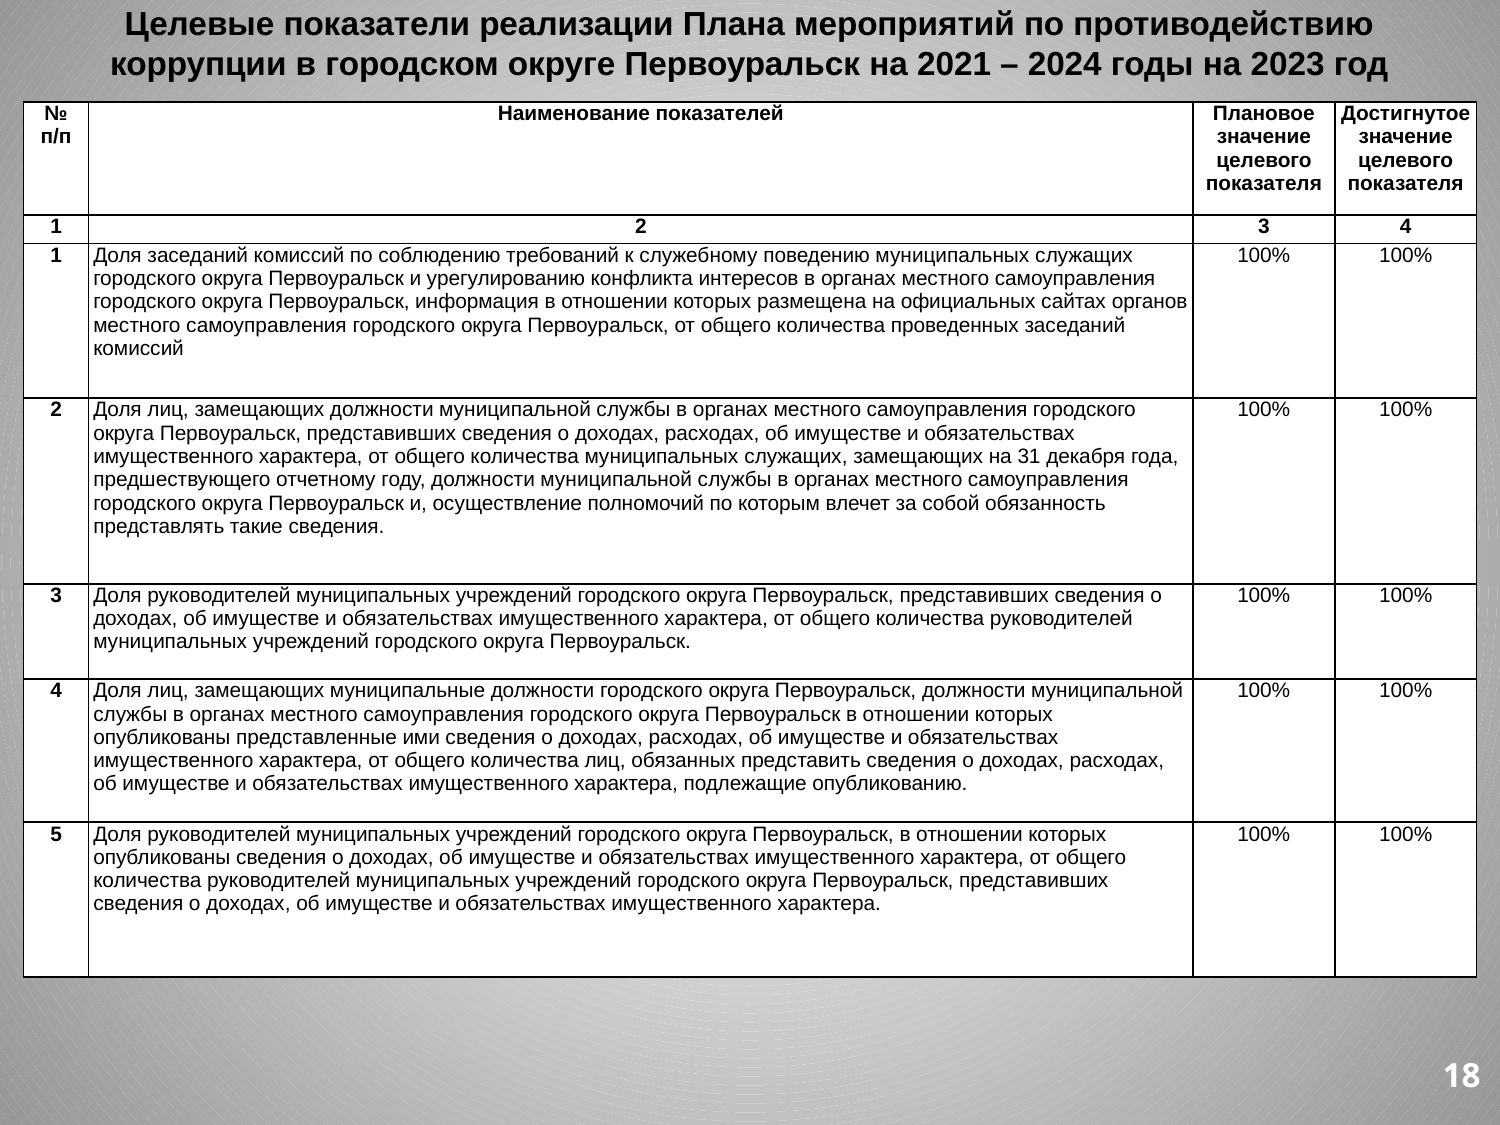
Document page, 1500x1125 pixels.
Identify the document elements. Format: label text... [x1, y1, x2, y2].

table_cell 5 [24, 823, 88, 976]
table_cell Доля руководителей муниципальных учреждений городского округа Первоуральск, представивших сведения о доходах, об имуществе и обязательствах имущественного характера, от общего количества руководителей муниципальных учреждений городского округа Первоуральск. [89, 585, 1192, 678]
table_header Достигнутое значение целевого показателя [1336, 103, 1476, 214]
table_cell 1 [24, 244, 88, 397]
table_cell 100% [1194, 680, 1334, 821]
table_cell 3 [24, 585, 88, 678]
table_cell 100% [1194, 399, 1334, 583]
table_header Наименование показателей [89, 103, 1192, 214]
table_cell 100% [1336, 585, 1476, 678]
text_box Целевые показатели реализации Плана мероприятий по противодействию коррупции в городском округе Первоуральск на 2021 – 2024 годы на 2023 год [88, 0, 1412, 90]
table_header Плановое значение целевого показателя [1194, 103, 1334, 214]
table_cell Доля лиц, замещающих должности муниципальной службы в органах местного самоуправления городского округа Первоуральск, представивших сведения о доходах, расходах, об имуществе и обязательствах имущественного характера, от общего количества муниципальных служащих, замещающих на 31 декабря года, предшествующего отчетному году, должности муниципальной службы в органах местного самоуправления городского округа Первоуральск и, осуществление полномочий по которым влечет за собой обязанность представлять такие сведения. [89, 399, 1192, 583]
table_cell Доля руководителей муниципальных учреждений городского округа Первоуральск, в отношении которых опубликованы сведения о доходах, об имуществе и обязательствах имущественного характера, от общего количества руководителей муниципальных учреждений городского округа Первоуральск, представивших сведения о доходах, об имуществе и обязательствах имущественного характера. [89, 823, 1192, 976]
table_cell 100% [1194, 823, 1334, 976]
table_header № п/п [24, 103, 88, 214]
table_cell Доля заседаний комиссий по соблюдению требований к служебному поведению муниципальных служащих городского округа Первоуральск и урегулированию конфликта интересов в органах местного самоуправления городского округа Первоуральск, информация в отношении которых размещена на официальных сайтах органов местного самоуправления городского округа Первоуральск, от общего количества проведенных заседаний комиссий [89, 244, 1192, 397]
table_cell Доля лиц, замещающих муниципальные должности городского округа Первоуральск, должности муниципальной службы в органах местного самоуправления городского округа Первоуральск в отношении которых опубликованы представленные ими сведения о доходах, расходах, об имуществе и обязательствах имущественного характера, от общего количества лиц, обязанных представить сведения о доходах, расходах, об имуществе и обязательствах имущественного характера, подлежащие опубликованию. [89, 680, 1192, 821]
table_cell 2 [89, 216, 1192, 243]
table_cell 4 [1336, 216, 1476, 243]
table_cell 100% [1336, 399, 1476, 583]
table_cell 2 [24, 399, 88, 583]
table_cell 4 [24, 680, 88, 821]
table_cell 100% [1336, 823, 1476, 976]
text_box 18 [1423, 1046, 1500, 1102]
table_cell 3 [1194, 216, 1334, 243]
table_cell 100% [1194, 585, 1334, 678]
table_cell 100% [1336, 244, 1476, 397]
table_cell 100% [1194, 244, 1334, 397]
table_cell 1 [24, 216, 88, 243]
table_cell 100% [1336, 680, 1476, 821]
